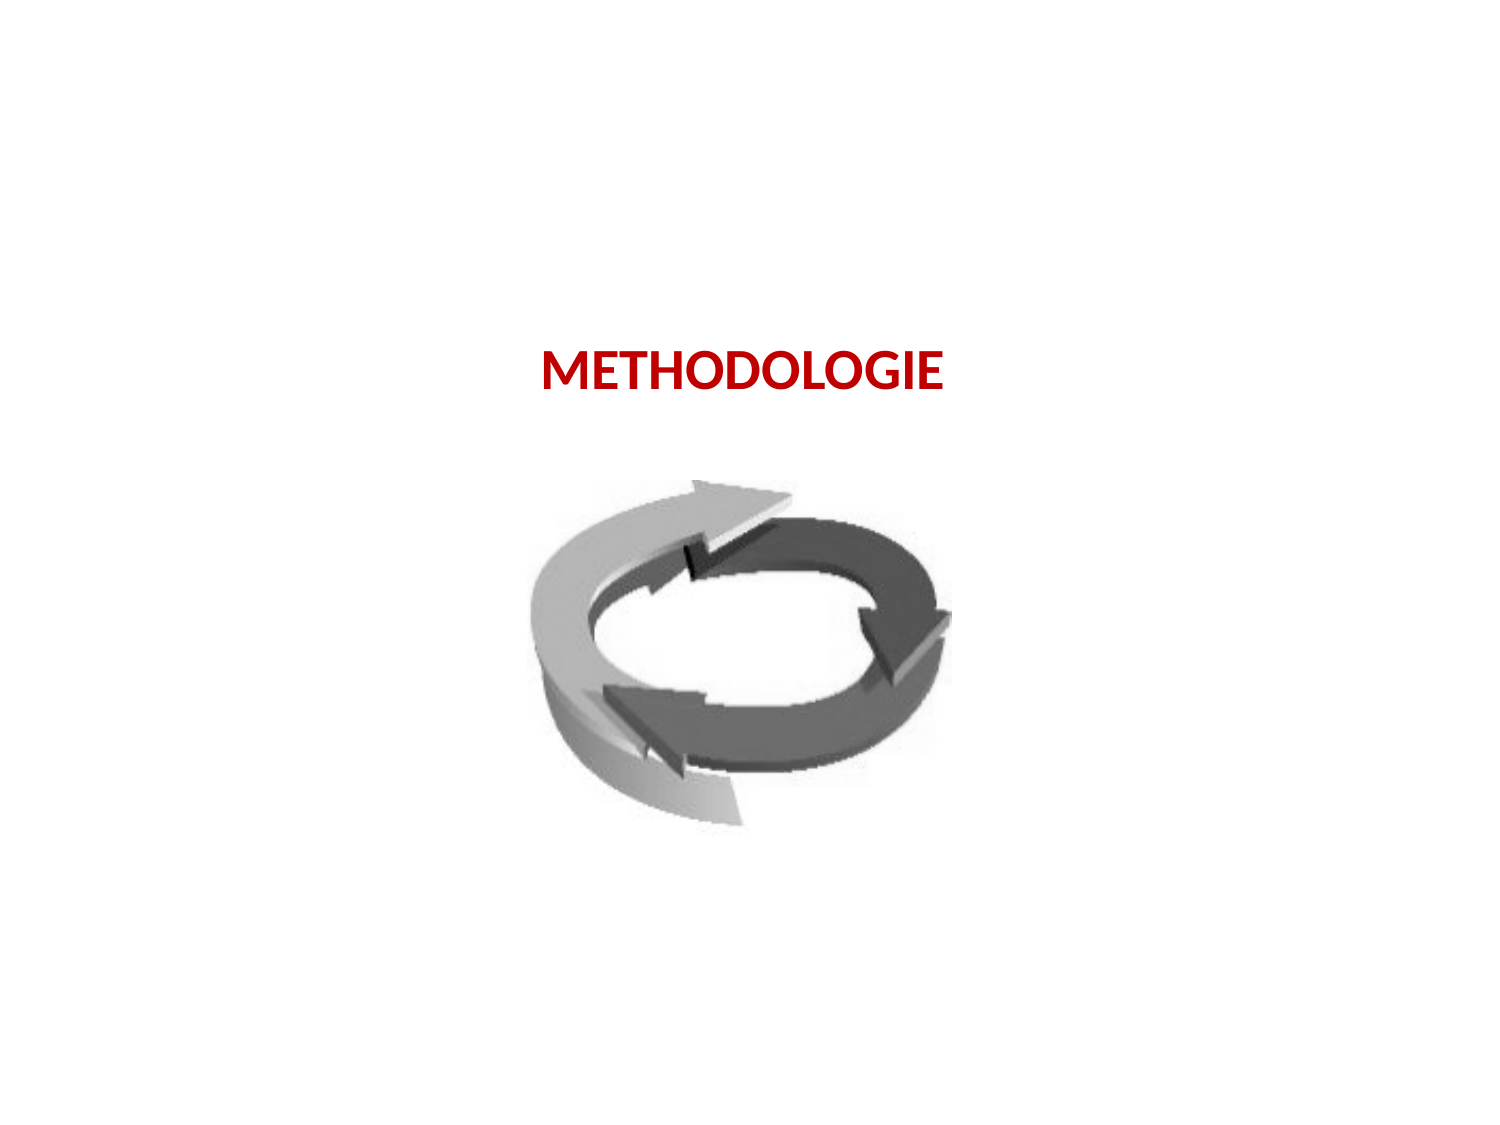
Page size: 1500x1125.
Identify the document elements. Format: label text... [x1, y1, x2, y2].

title METHODOLOGIE [105, 246, 1381, 488]
picture [527, 480, 952, 837]
